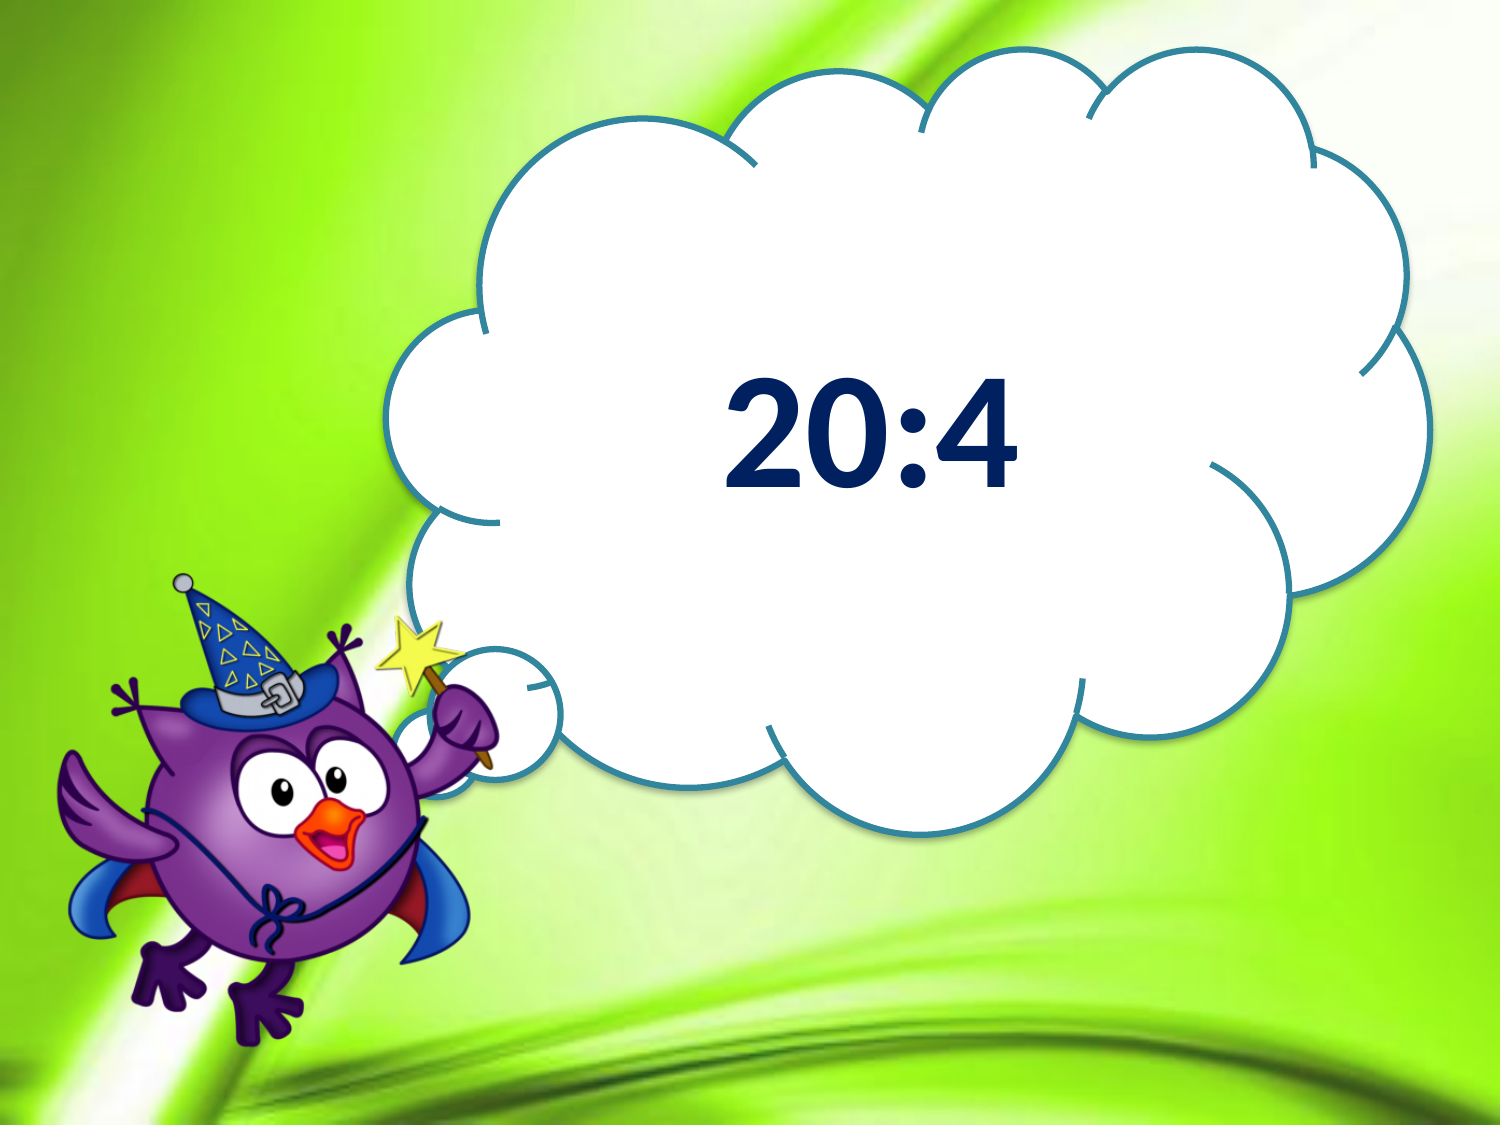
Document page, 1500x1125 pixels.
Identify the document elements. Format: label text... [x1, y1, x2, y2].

text_box 20:4 [383, 47, 1433, 837]
picture [34, 556, 516, 1067]
